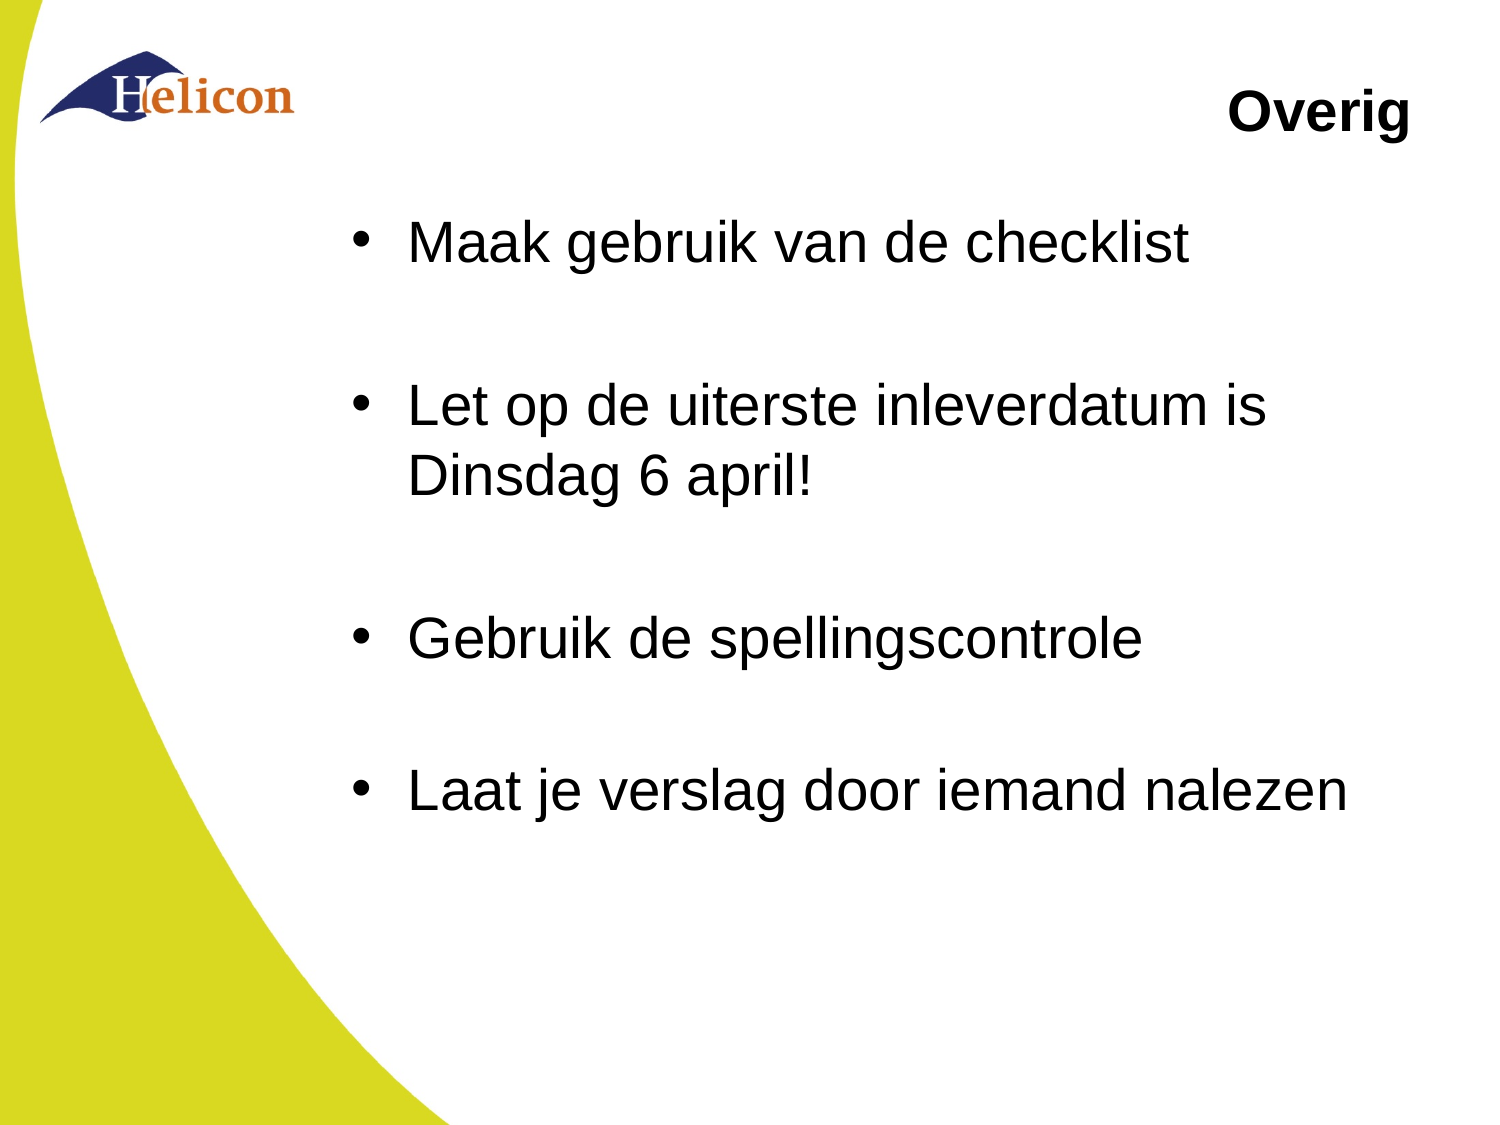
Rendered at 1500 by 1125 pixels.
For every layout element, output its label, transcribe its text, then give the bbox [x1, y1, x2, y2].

title Overig [337, 54, 1428, 161]
picture [0, 0, 1500, 1125]
list Maak gebruik van de checklist Let op de uiterste inleverdatum is Dinsdag 6 april! Gebruik de spellingscontrole Laat je verslag door iemand nalezen [336, 196, 1425, 1005]
